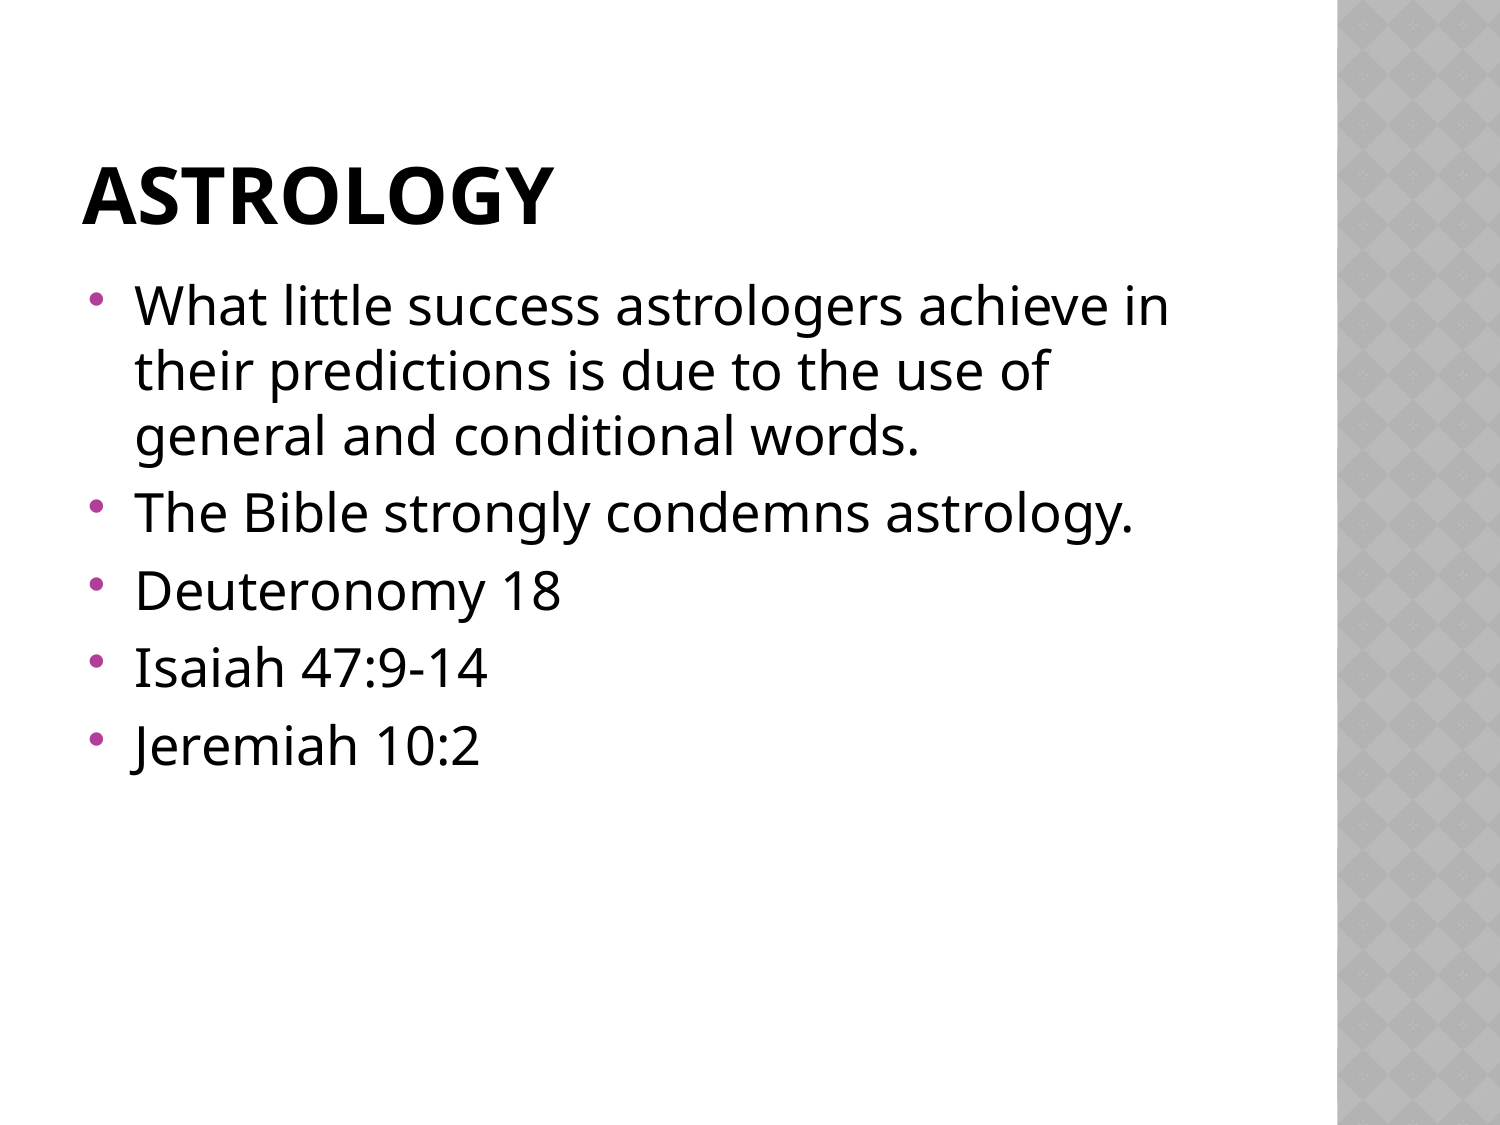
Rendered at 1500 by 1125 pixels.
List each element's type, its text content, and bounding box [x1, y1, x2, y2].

title astrology [75, 52, 1263, 240]
list What little success astrologers achieve in their predictions is due to the use of general and conditional words. The Bible strongly condemns astrology. Deuteronomy 18 Isaiah 47:9-14 Jeremiah 10:2 [75, 264, 1263, 1059]
